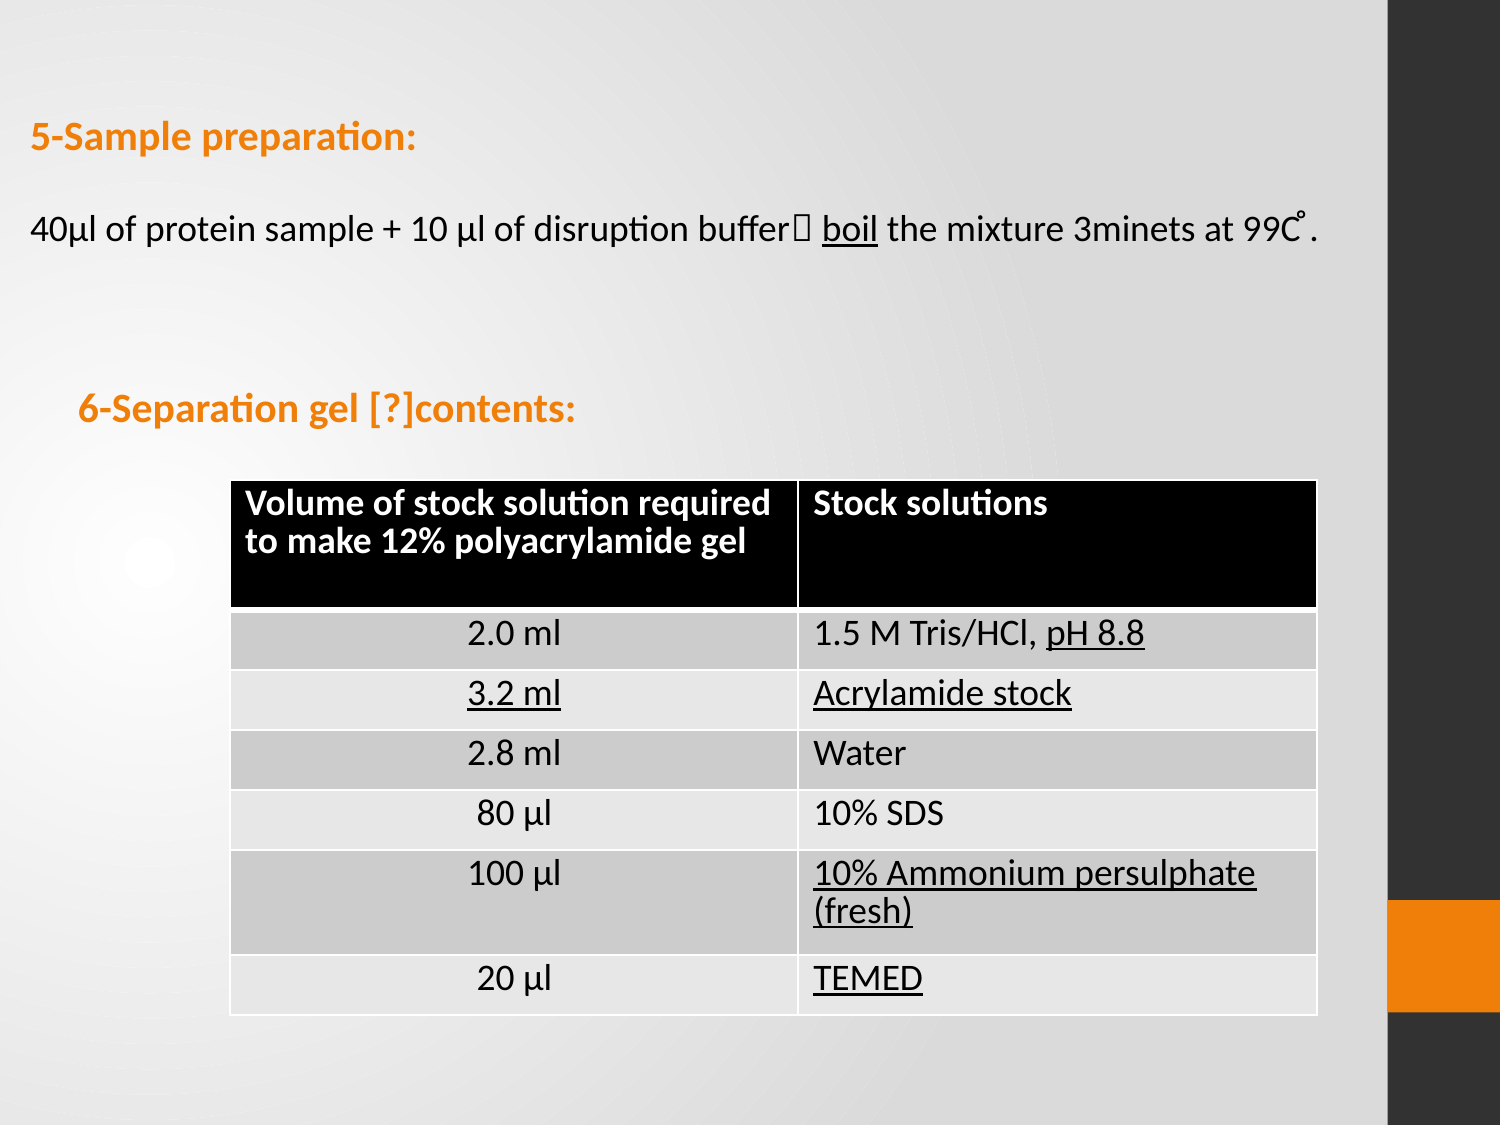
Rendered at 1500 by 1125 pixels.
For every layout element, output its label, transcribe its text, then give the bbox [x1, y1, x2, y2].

table_cell 10% Ammonium persulphate (fresh) [799, 851, 1316, 954]
table_cell 100 µl [231, 851, 797, 954]
text_box 5-Sample preparation: 40µl of protein sample + 10 µl of disruption buffer boil the mixture 3minets at 99C̊ . [15, 101, 1335, 392]
table_cell 20 µl [231, 956, 797, 1014]
table_cell 1.5 M Tris/HCl, pH 8.8 [799, 613, 1316, 669]
text_box 6-Separation gel [?]contents: [63, 373, 1447, 529]
table_cell 2.0 ml [231, 613, 797, 669]
table_header Volume of stock solution required to make 12% polyacrylamide gel [231, 481, 797, 607]
table_cell 3.2 ml [231, 671, 797, 729]
table_cell Water [799, 731, 1316, 789]
table_header Stock solutions [799, 481, 1316, 607]
table_cell Acrylamide stock [799, 671, 1316, 729]
table_cell TEMED [799, 956, 1316, 1014]
table_cell 10% SDS [799, 791, 1316, 849]
table_cell 2.8 ml [231, 731, 797, 789]
table_cell 80 µl [231, 791, 797, 849]
